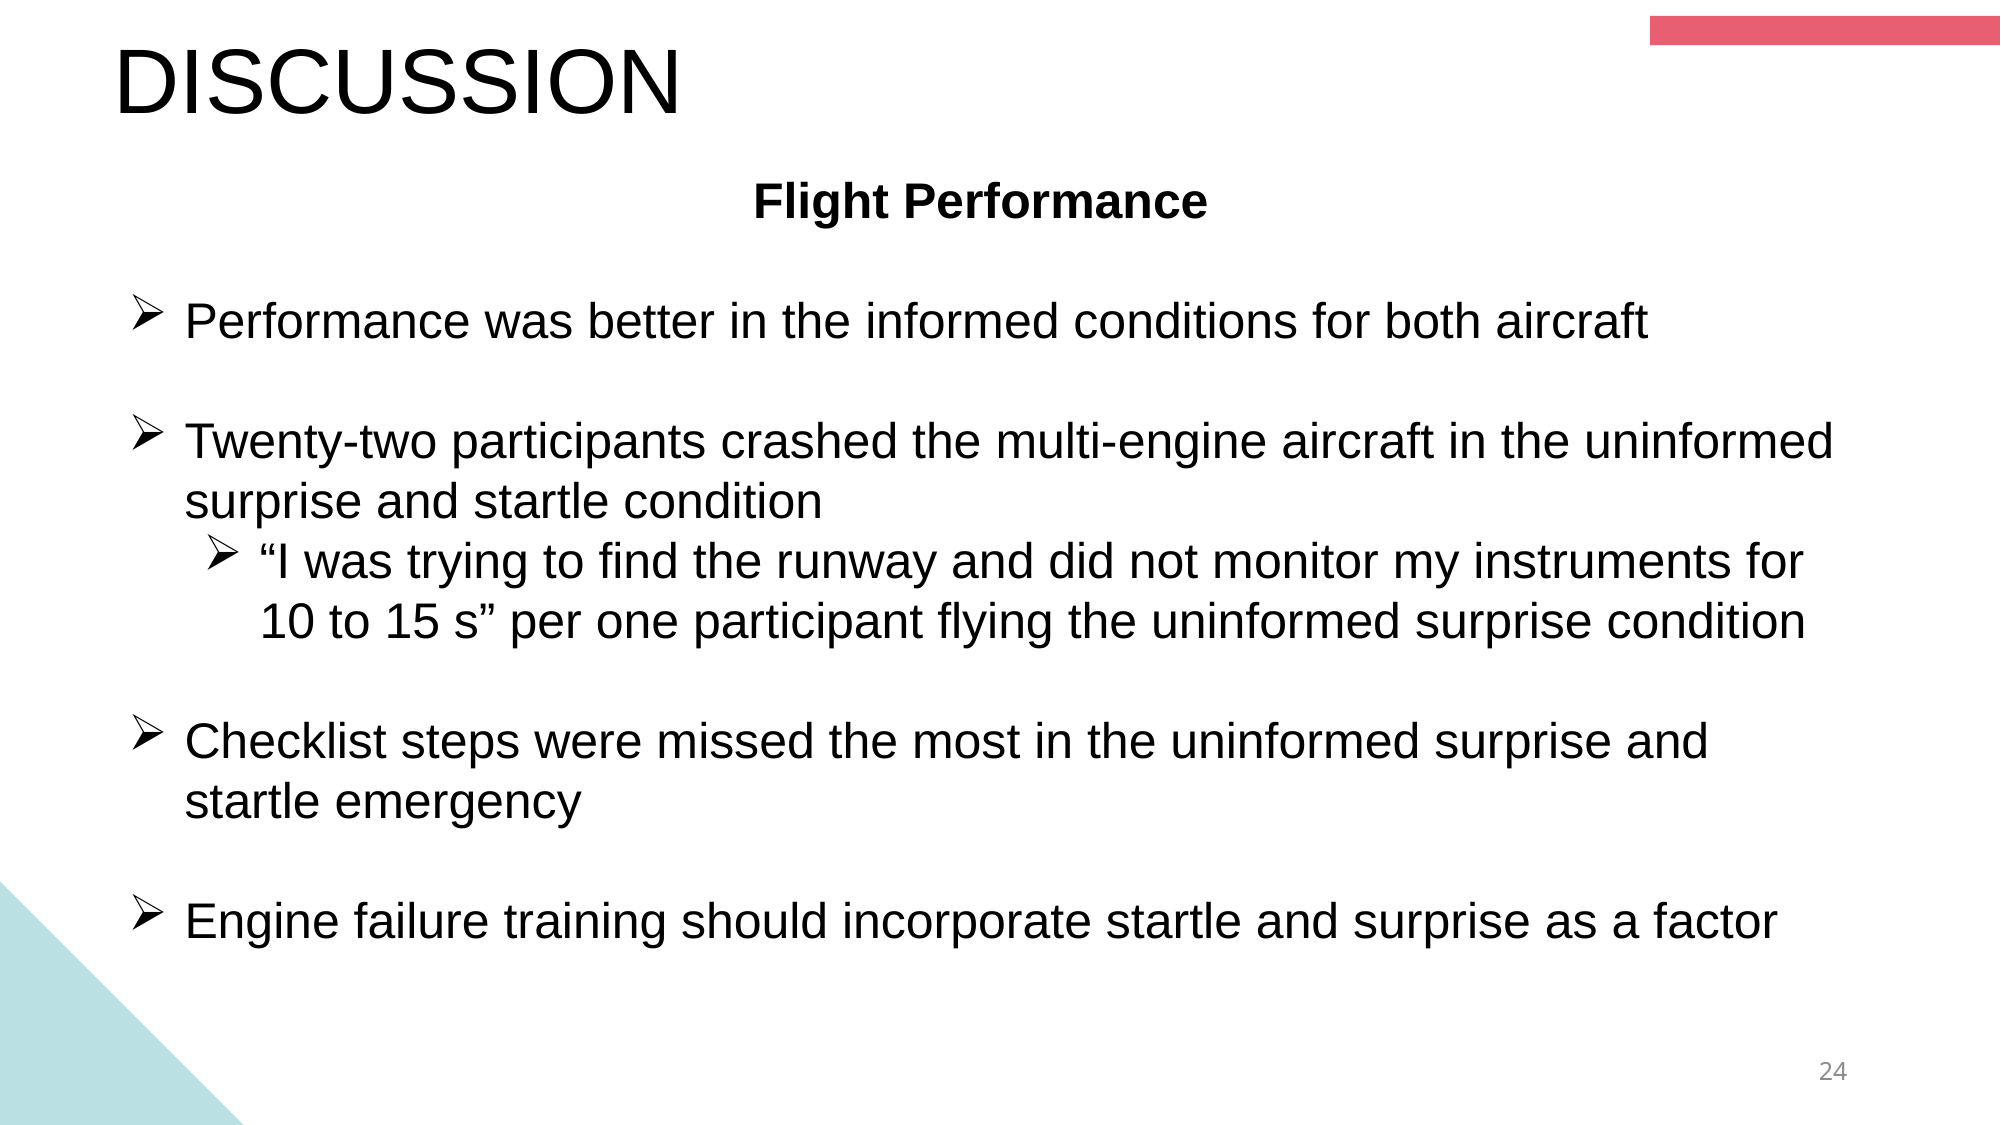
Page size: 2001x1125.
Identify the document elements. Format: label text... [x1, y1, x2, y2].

text_box DISCUSSION [113, 21, 1887, 132]
text_box Flight Performance Performance was better in the informed conditions for both aircraft Twenty-two participants crashed the multi-engine aircraft in the uninformed surprise and startle condition “I was trying to find the runway and did not monitor my instruments for 10 to 15 s” per one participant flying the uninformed surprise condition Checklist steps were missed the most in the uninformed surprise and startle emergency Engine failure training should incorporate startle and surprise as a factor [113, 161, 1863, 956]
text_box [0, 879, 246, 1125]
text_box [1649, 15, 2000, 46]
slide_number 24 [1412, 1042, 1863, 1103]
